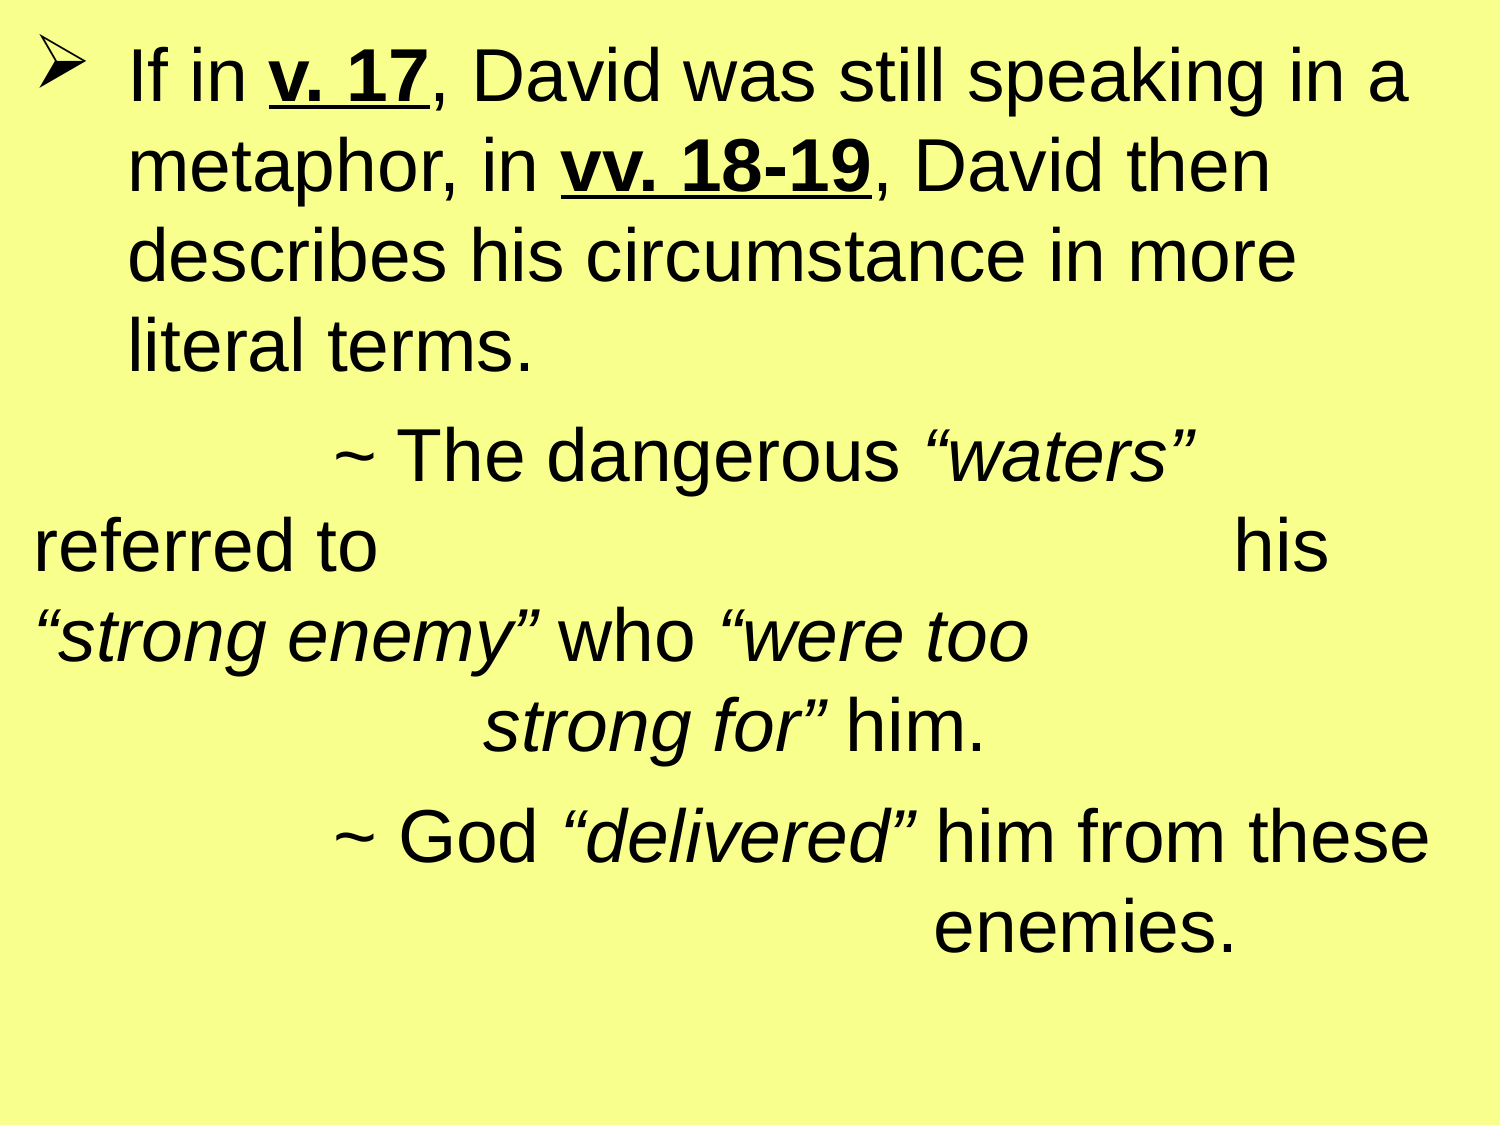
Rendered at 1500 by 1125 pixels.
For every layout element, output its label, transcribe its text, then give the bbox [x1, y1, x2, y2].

subtitle If in v. 17, David was still speaking in a metaphor, in vv. 18-19, David then describes his circumstance in more literal terms. ~ The dangerous “waters” referred to his “strong enemy” who “were too strong for” him. ~ God “delivered” him from these enemies. [18, 18, 1482, 1108]
